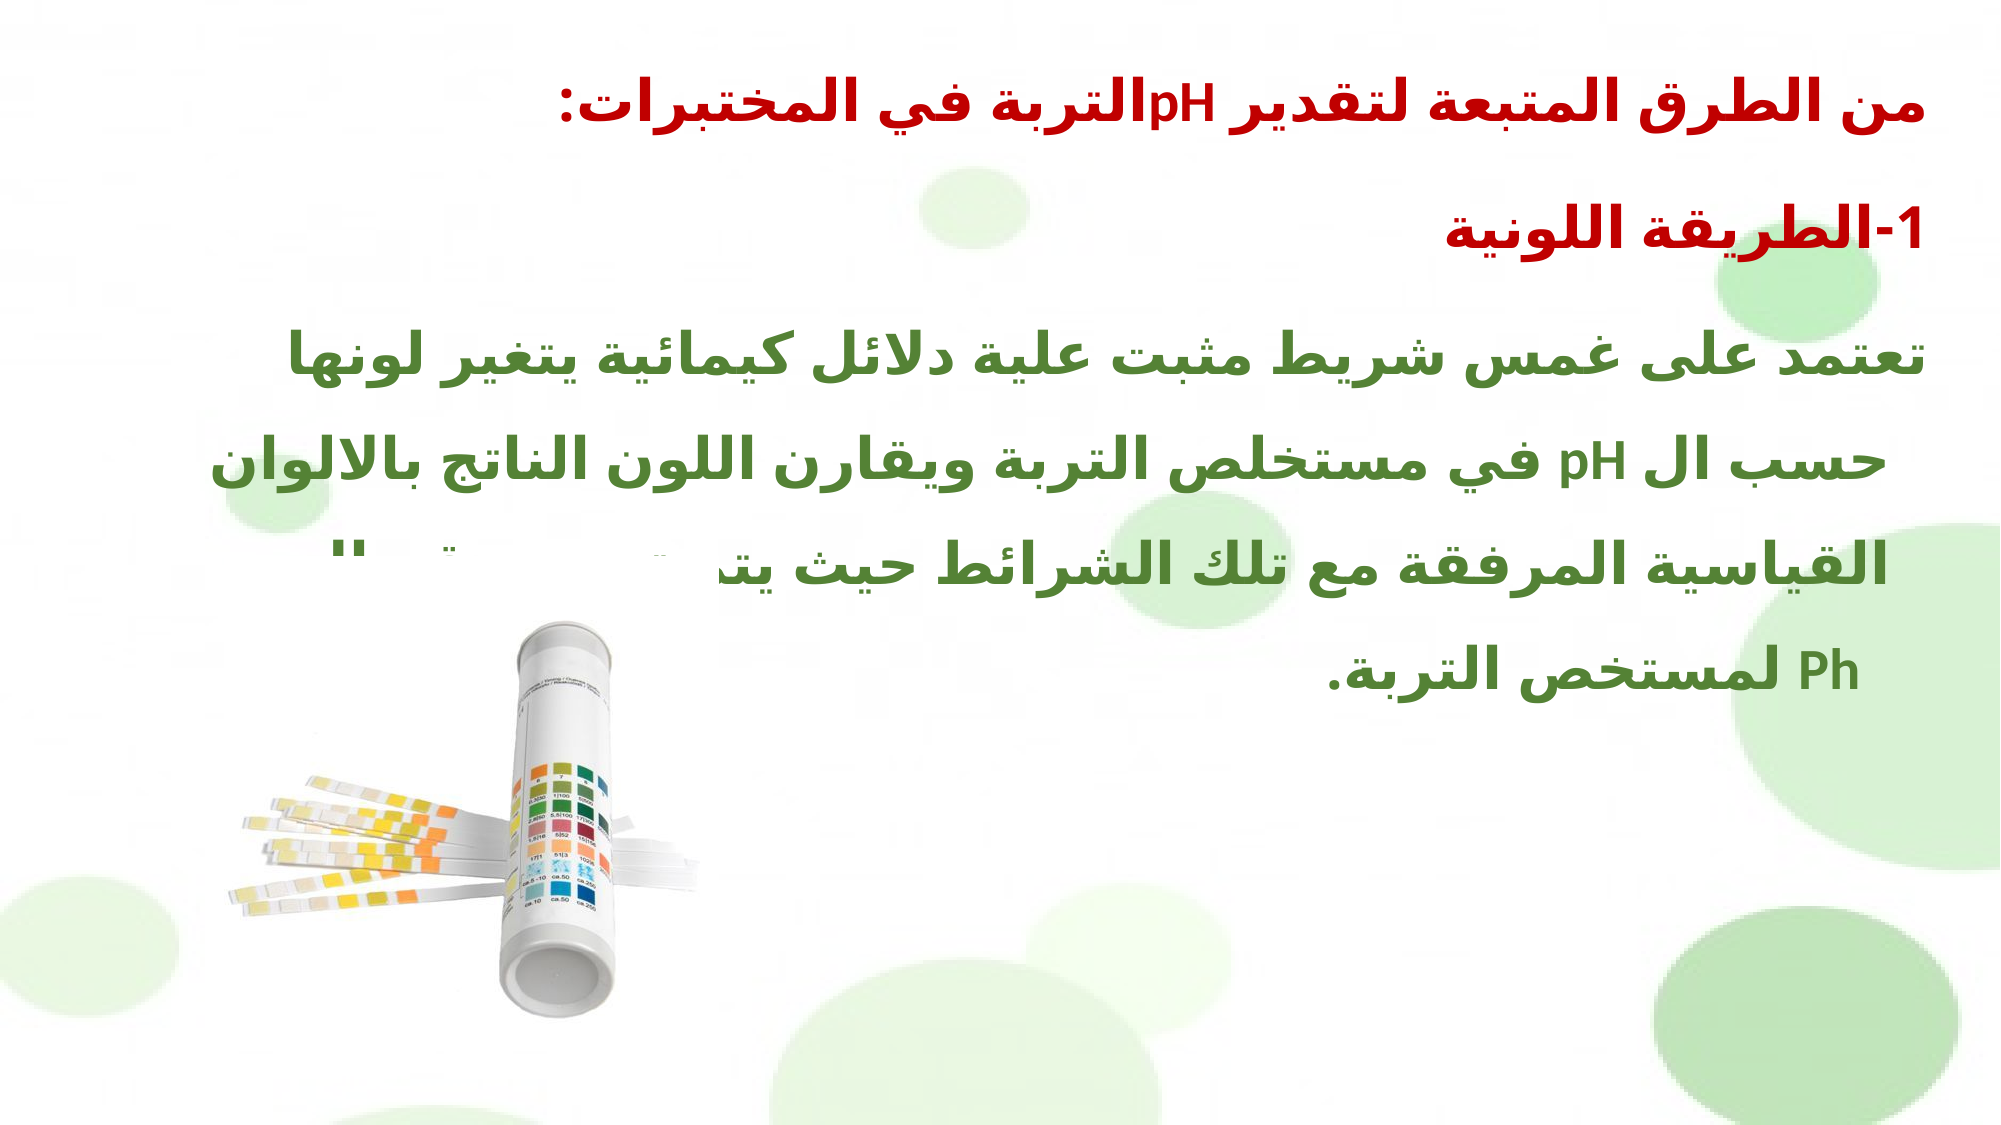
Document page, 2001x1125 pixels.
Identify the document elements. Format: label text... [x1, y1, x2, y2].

picture [224, 556, 719, 1051]
list من الطرق المتبعة لتقدير pHالتربة في المختبرات: 1-الطريقة اللونية تعتمد على غمس شريط مثبت علية دلائل كيمائية يتغير لونها حسب ال pH في مستخلص التربة ويقارن اللون الناتج بالالوان القياسية المرفقة مع تلك الشرائط حيث يتم تحديد رقم ال Ph لمستخص التربة. [137, 63, 1944, 1014]
